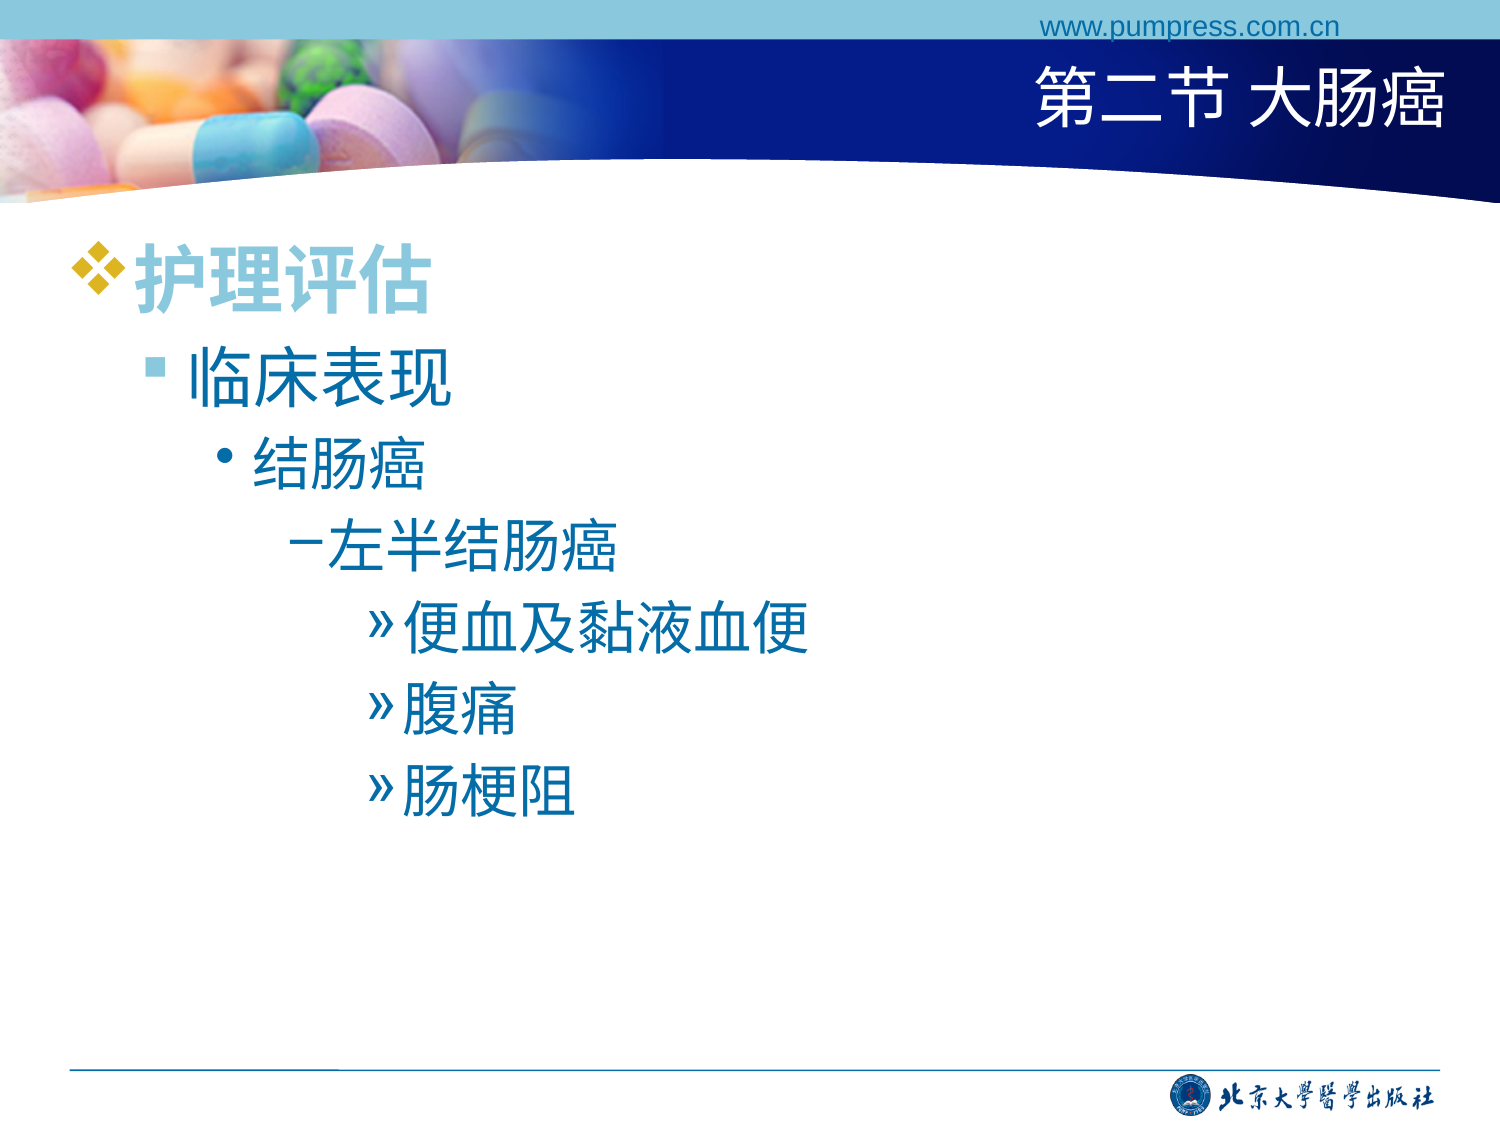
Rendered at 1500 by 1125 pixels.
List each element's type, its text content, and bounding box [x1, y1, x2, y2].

slide_number www.pumpress.com.cn [1025, 0, 1463, 38]
list 护理评估 临床表现 结肠癌 左半结肠癌 便血及黏液血便 腹痛 肠梗阻 [49, 224, 1463, 1026]
title 第二节 大肠癌 [137, 49, 1463, 143]
picture [0, 40, 1500, 203]
picture [1170, 1074, 1436, 1118]
